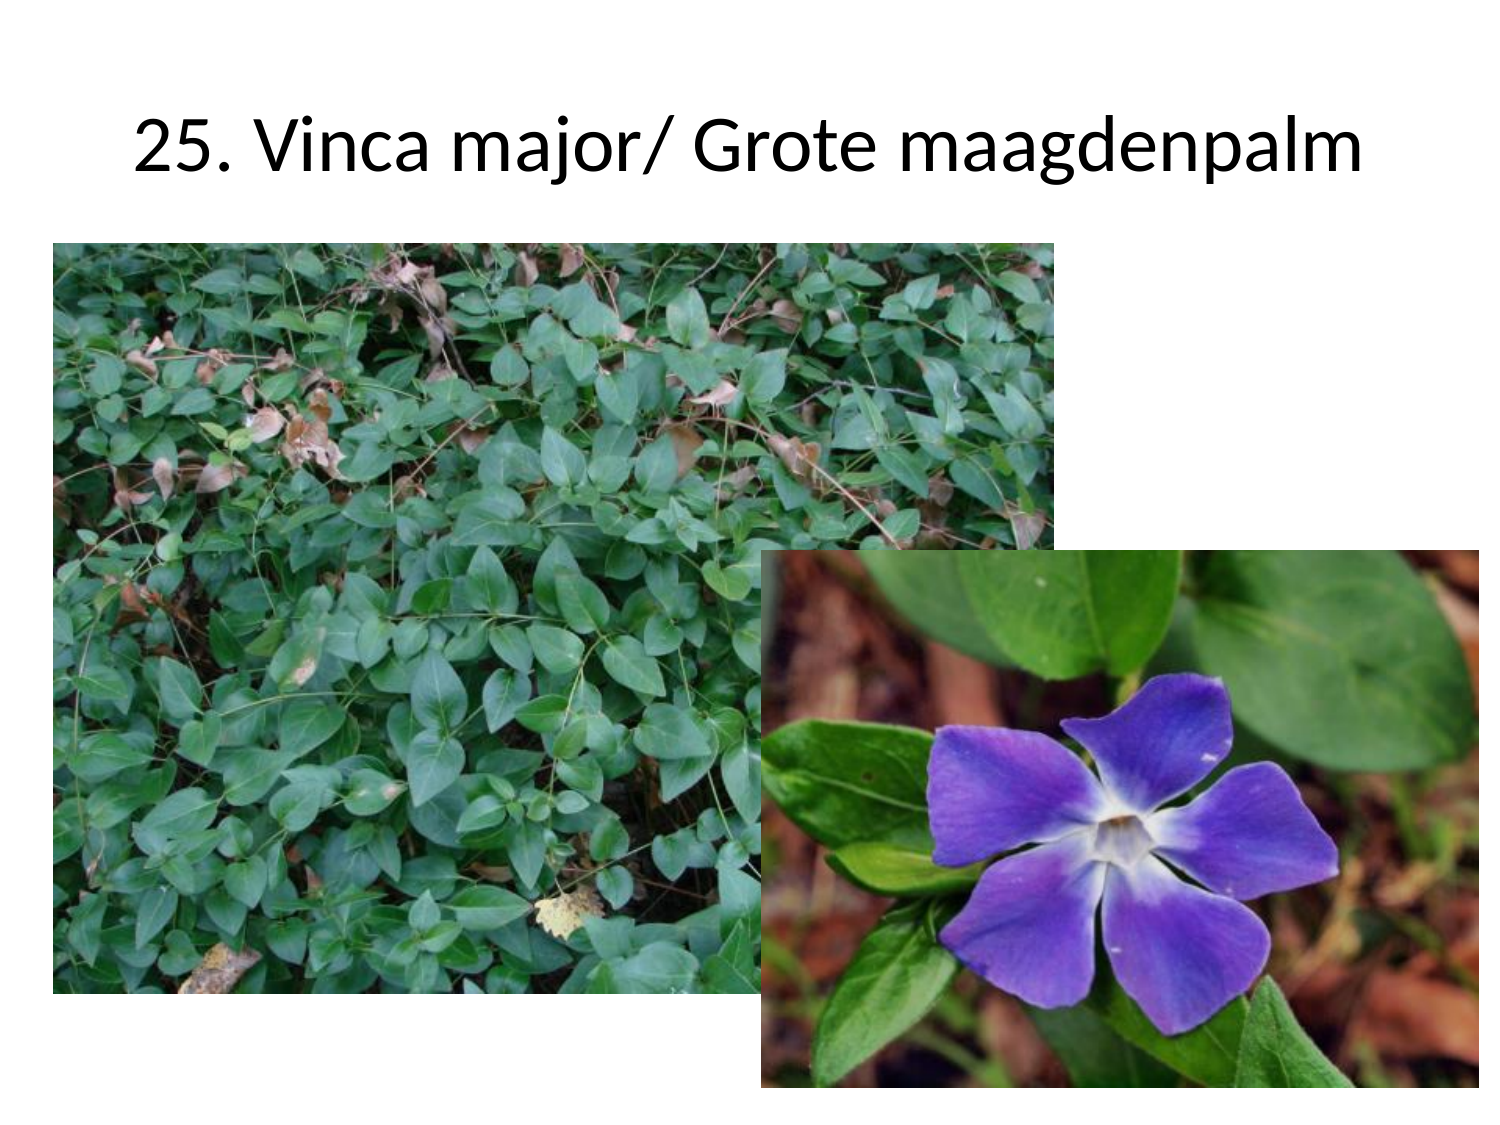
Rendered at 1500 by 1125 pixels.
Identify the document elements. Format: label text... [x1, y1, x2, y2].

picture [52, 243, 1479, 1089]
title 25. Vinca major/ Grote maagdenpalm [75, 45, 1425, 233]
